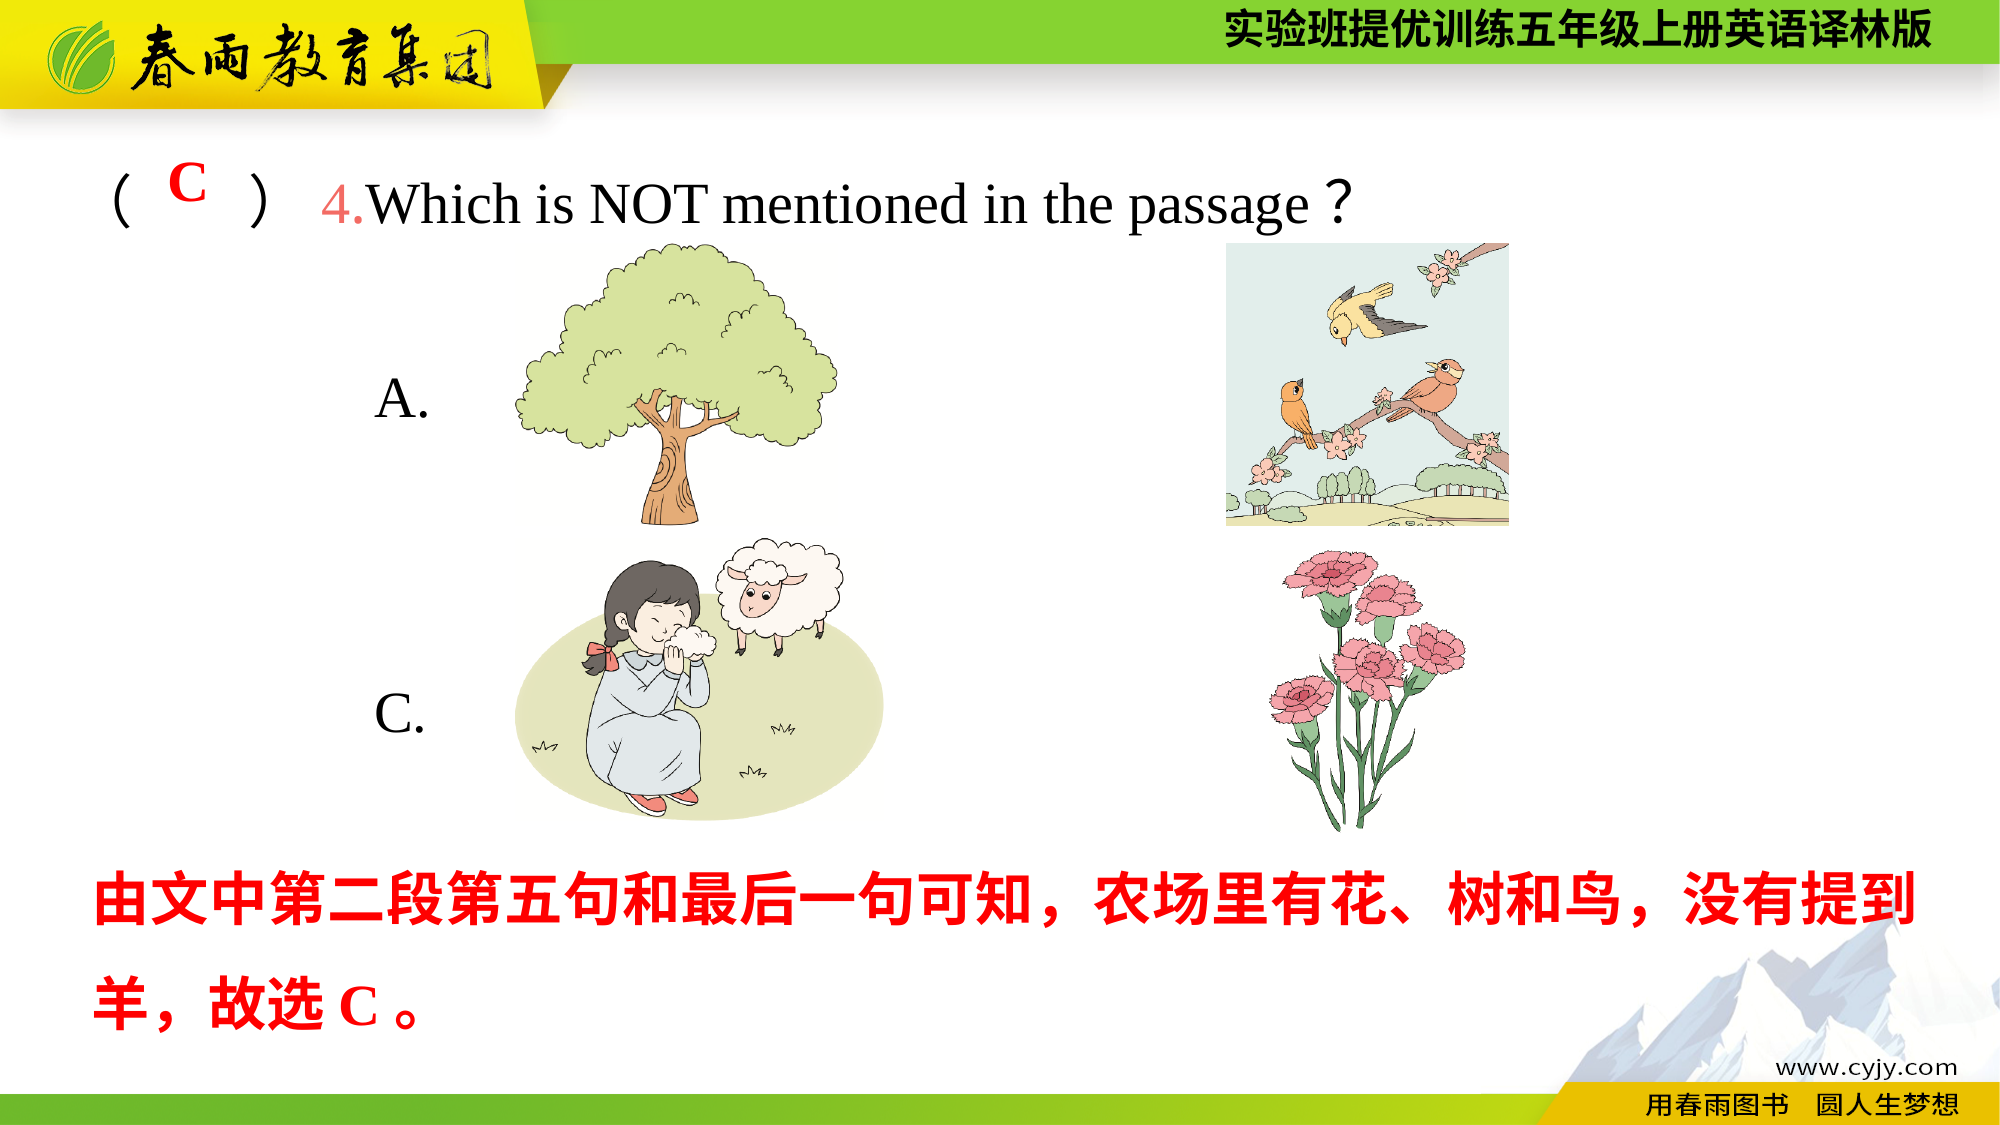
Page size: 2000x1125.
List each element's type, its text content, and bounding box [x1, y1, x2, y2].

picture [0, 0, 2000, 1125]
text_box 由文中第二段第五句和最后一句可知，农场里有花、树和鸟，没有提到羊，故选C。 [76, 819, 1933, 1045]
list （ ）4.Which is NOT mentioned in the passage？ A. B. C. D. [59, 122, 1944, 759]
text_box C [153, 135, 225, 221]
